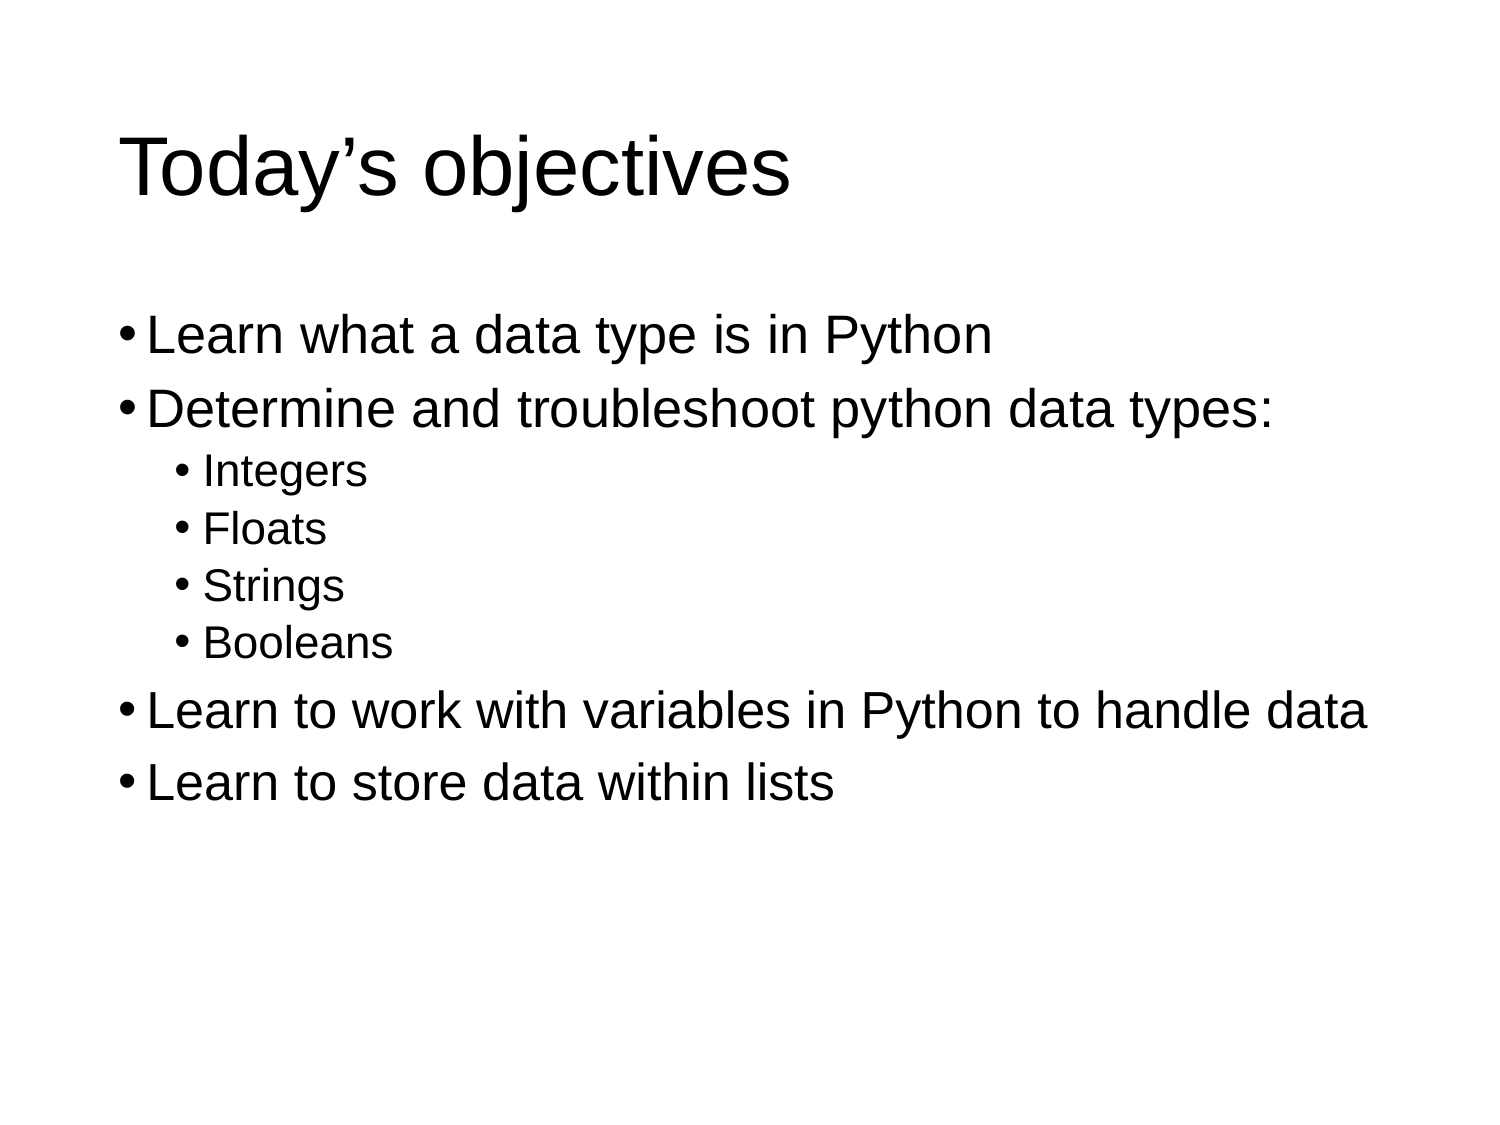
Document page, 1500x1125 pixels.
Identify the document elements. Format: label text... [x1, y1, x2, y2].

title Today’s objectives [103, 59, 1397, 278]
list Learn what a data type is in Python Determine and troubleshoot python data types: Integers Floats Strings Booleans Learn to work with variables in Python to handle data Learn to store data within lists [103, 299, 1397, 1014]
